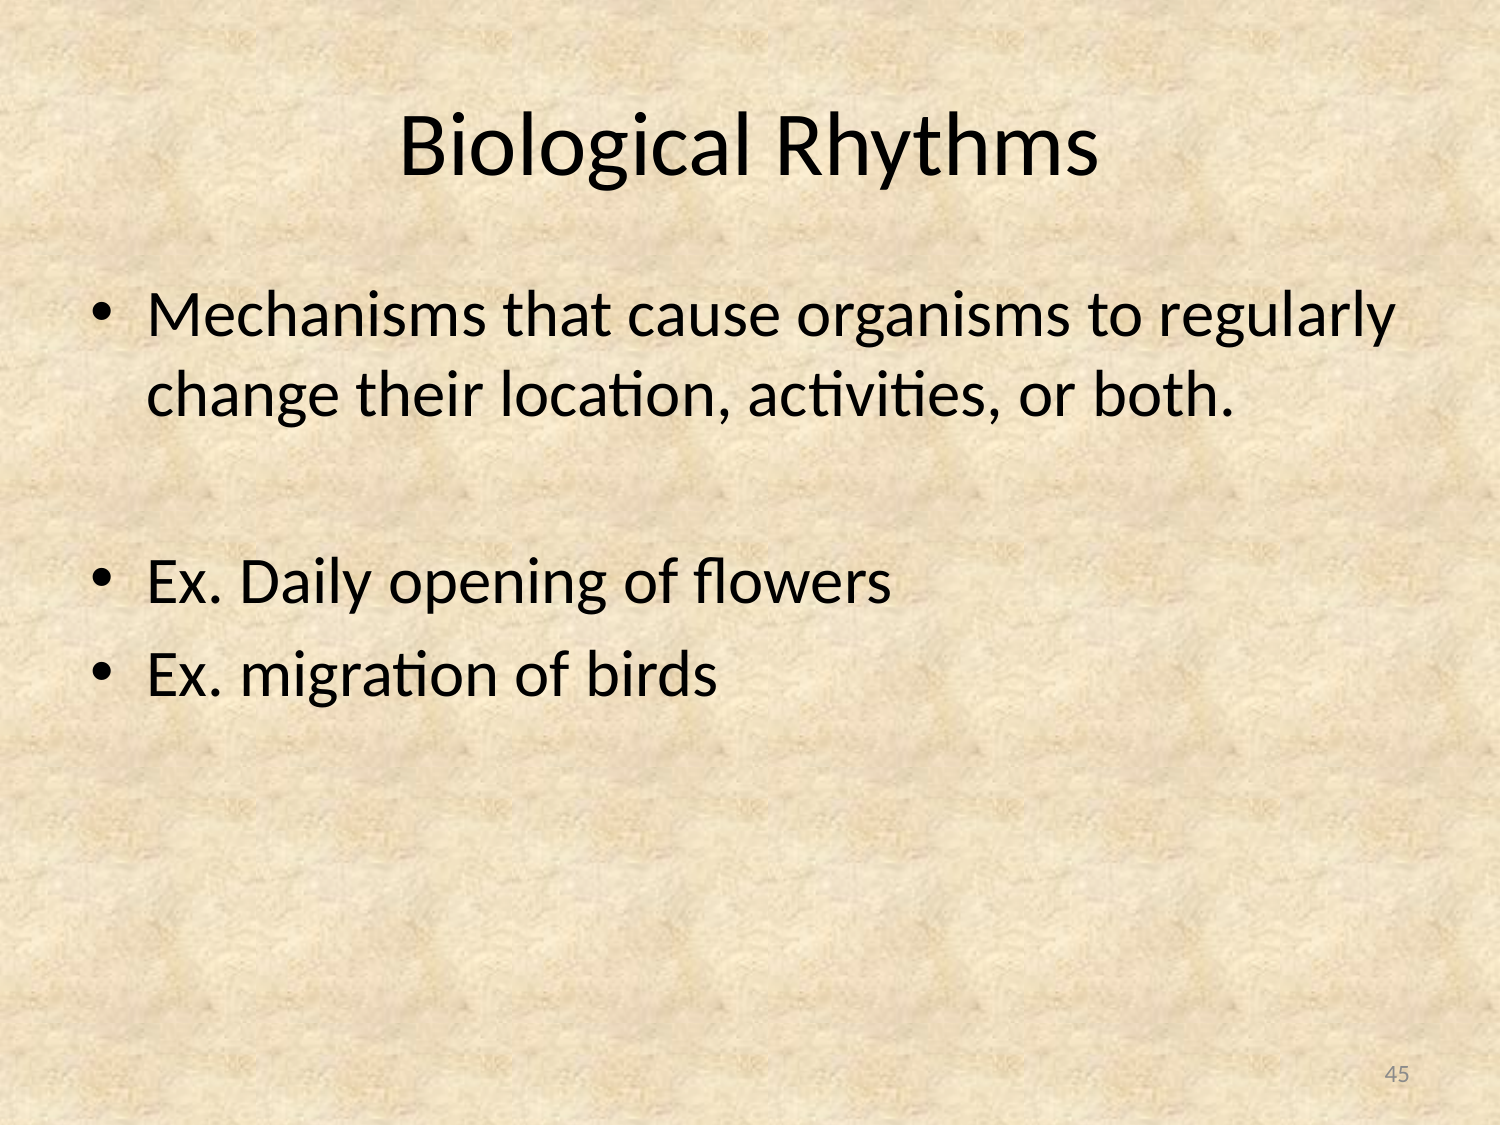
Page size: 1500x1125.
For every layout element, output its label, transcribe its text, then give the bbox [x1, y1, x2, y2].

title Biological Rhythms [75, 45, 1425, 233]
list Mechanisms that cause organisms to regularly change their location, activities, or both. Ex. Daily opening of flowers Ex. migration of birds [75, 262, 1425, 1005]
slide_number 45 [1074, 1042, 1425, 1103]
